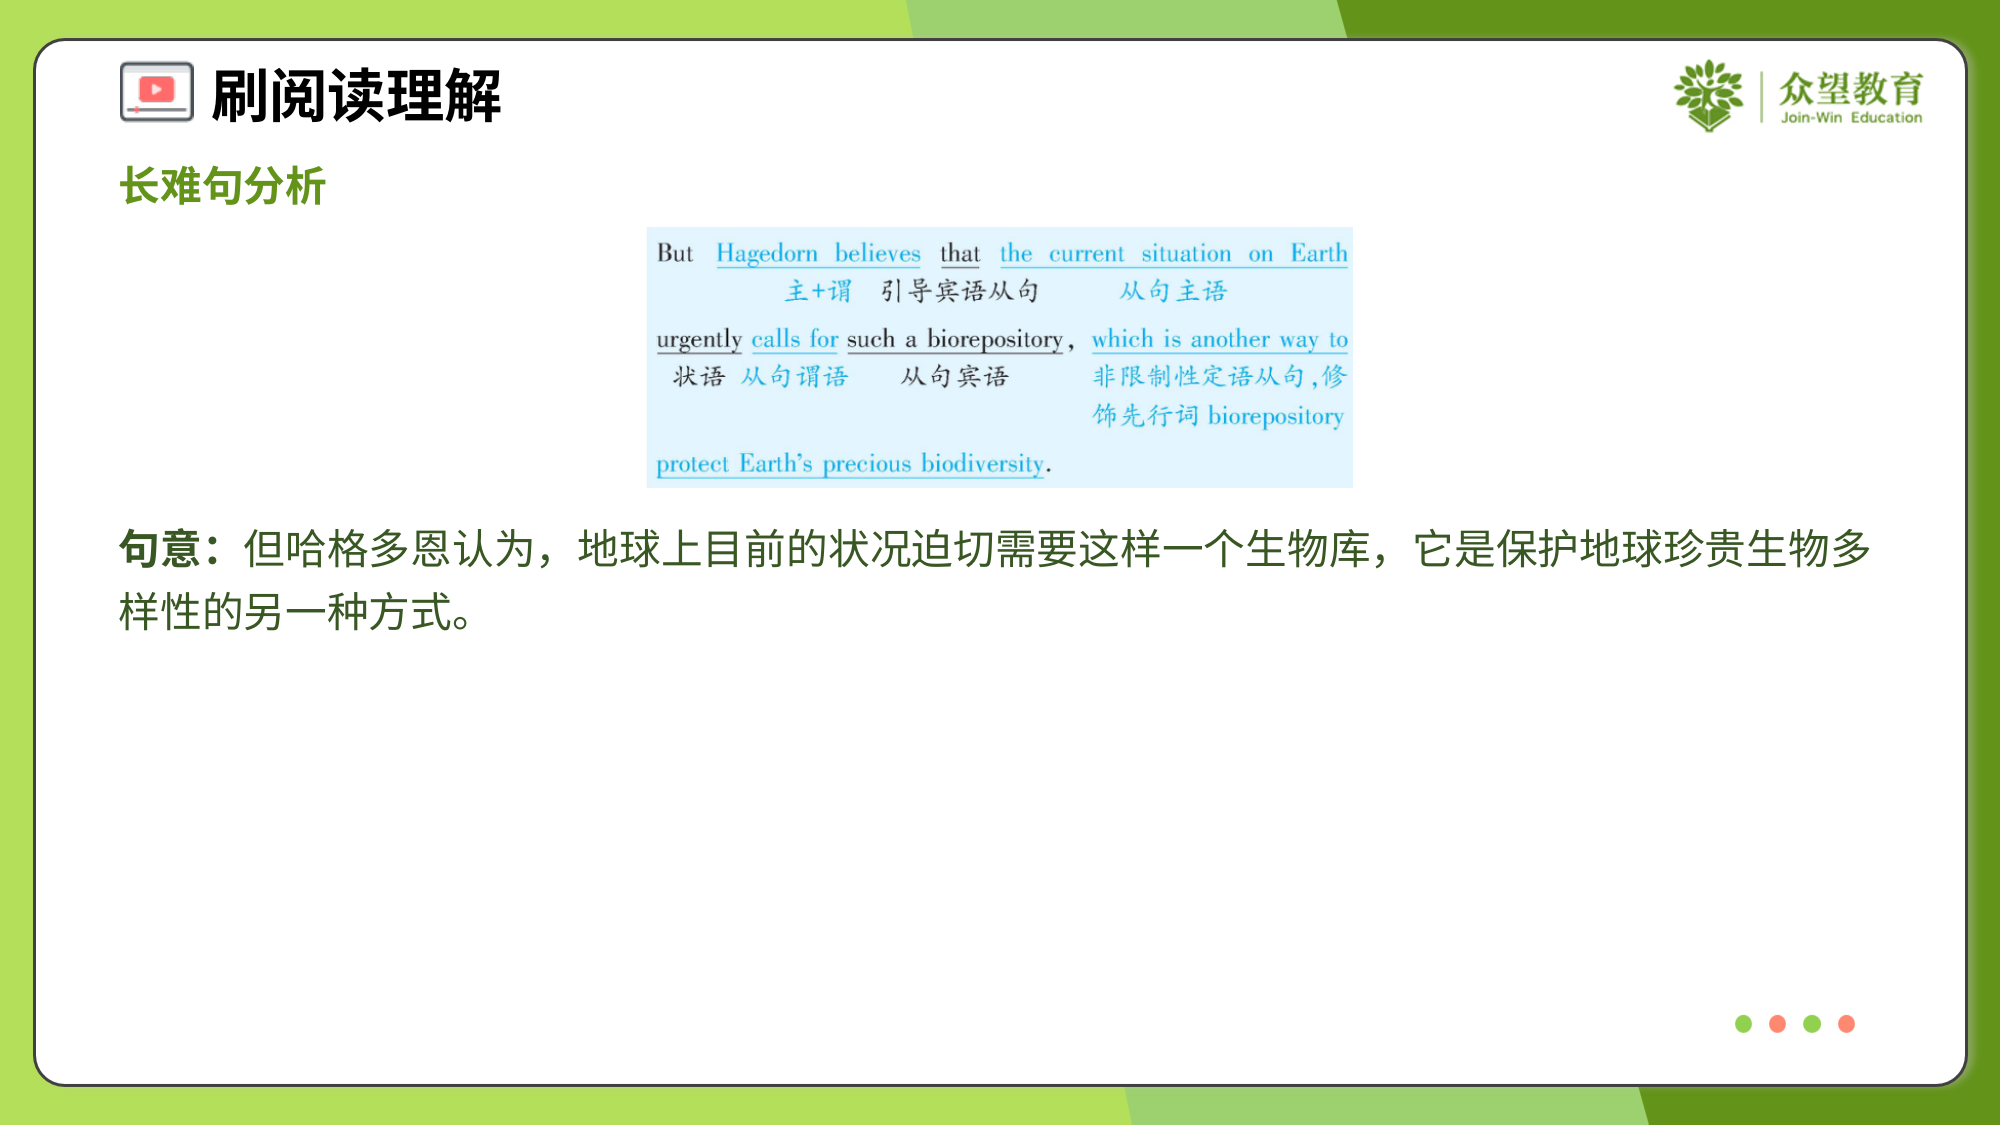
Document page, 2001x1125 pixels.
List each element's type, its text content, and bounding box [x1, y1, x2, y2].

text_box 长难句分析 [118, 147, 1883, 206]
picture [0, 0, 2000, 1125]
text_box 句意：但哈格多恩认为，地球上目前的状况迫切需要这样一个生物库，它是保护地球珍贵生物多样性的另一种方式。 [118, 510, 1883, 631]
